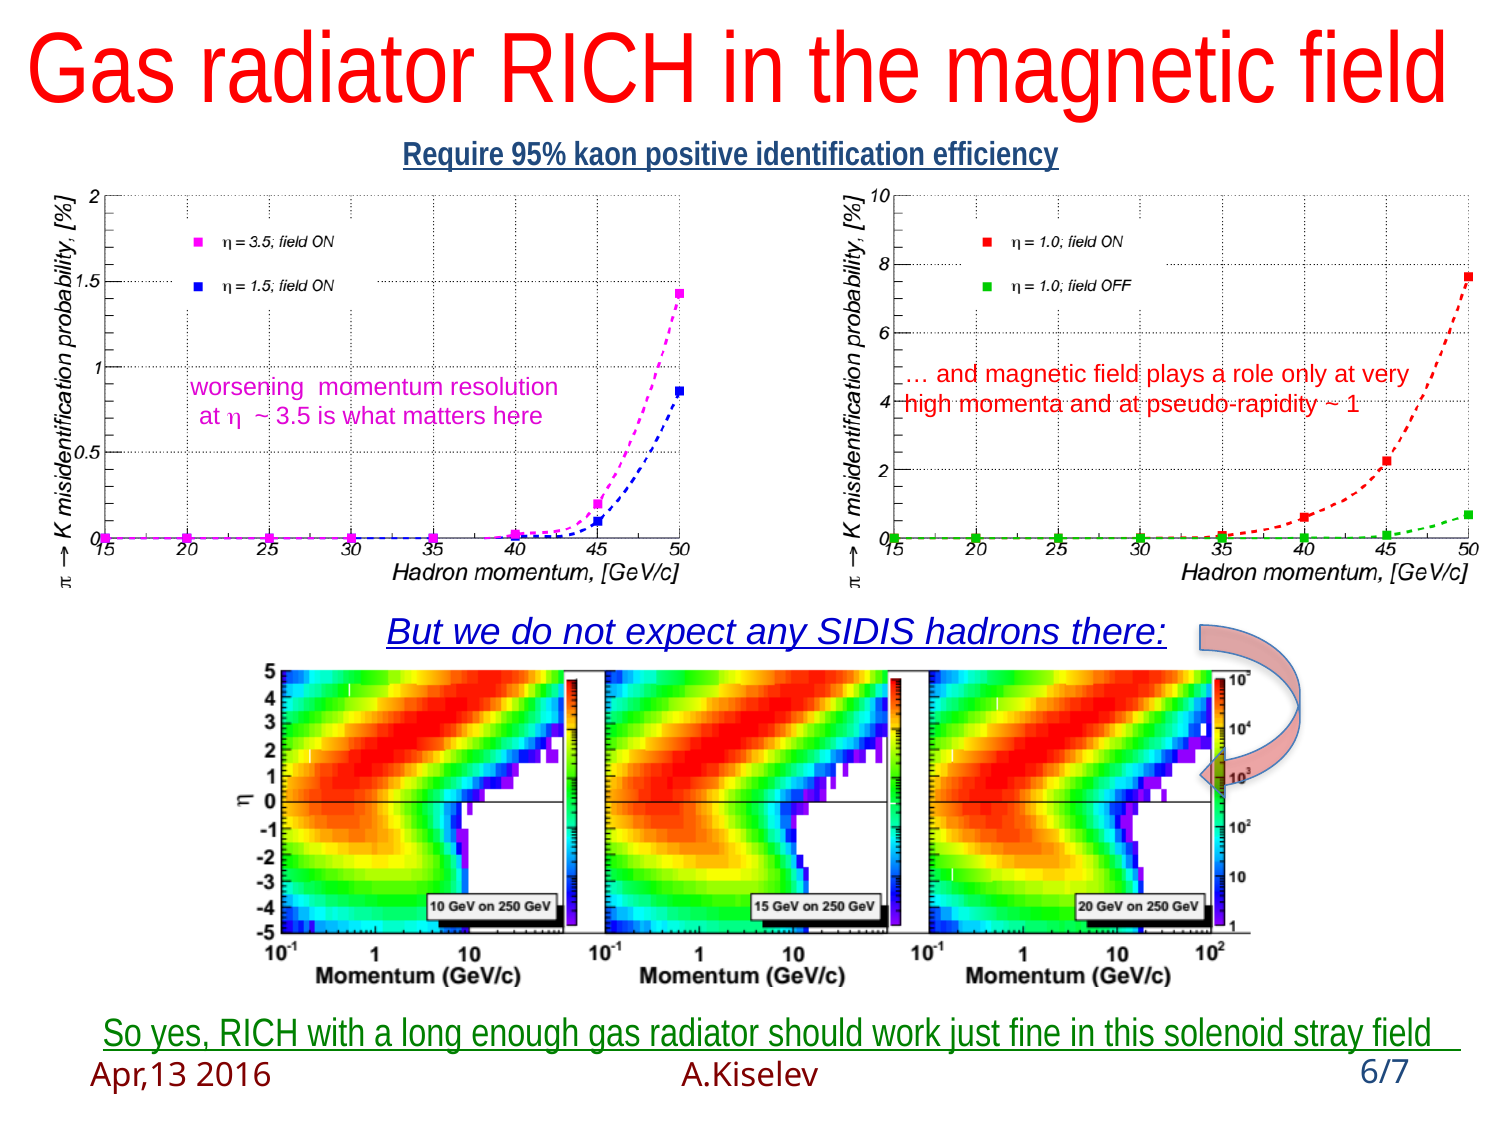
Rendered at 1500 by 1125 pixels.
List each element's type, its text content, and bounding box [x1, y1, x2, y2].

text_box [1199, 624, 1301, 777]
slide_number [75, 1042, 425, 1103]
picture [37, 187, 711, 588]
text_box Require 95% kaon positive identification efficiency [387, 124, 1113, 188]
picture [224, 662, 1251, 987]
picture [826, 187, 1500, 588]
slide_number 6/7 [1074, 1075, 1425, 1103]
text_box So yes, RICH with a long enough gas radiator should work just fine in this solenoid stray field [87, 999, 1500, 1075]
text_box But we do not expect any SIDIS hadrons there: [371, 599, 1182, 660]
footer A.Kiselev [512, 1075, 988, 1103]
title Gas radiator RICH in the magnetic field [0, 0, 1500, 125]
